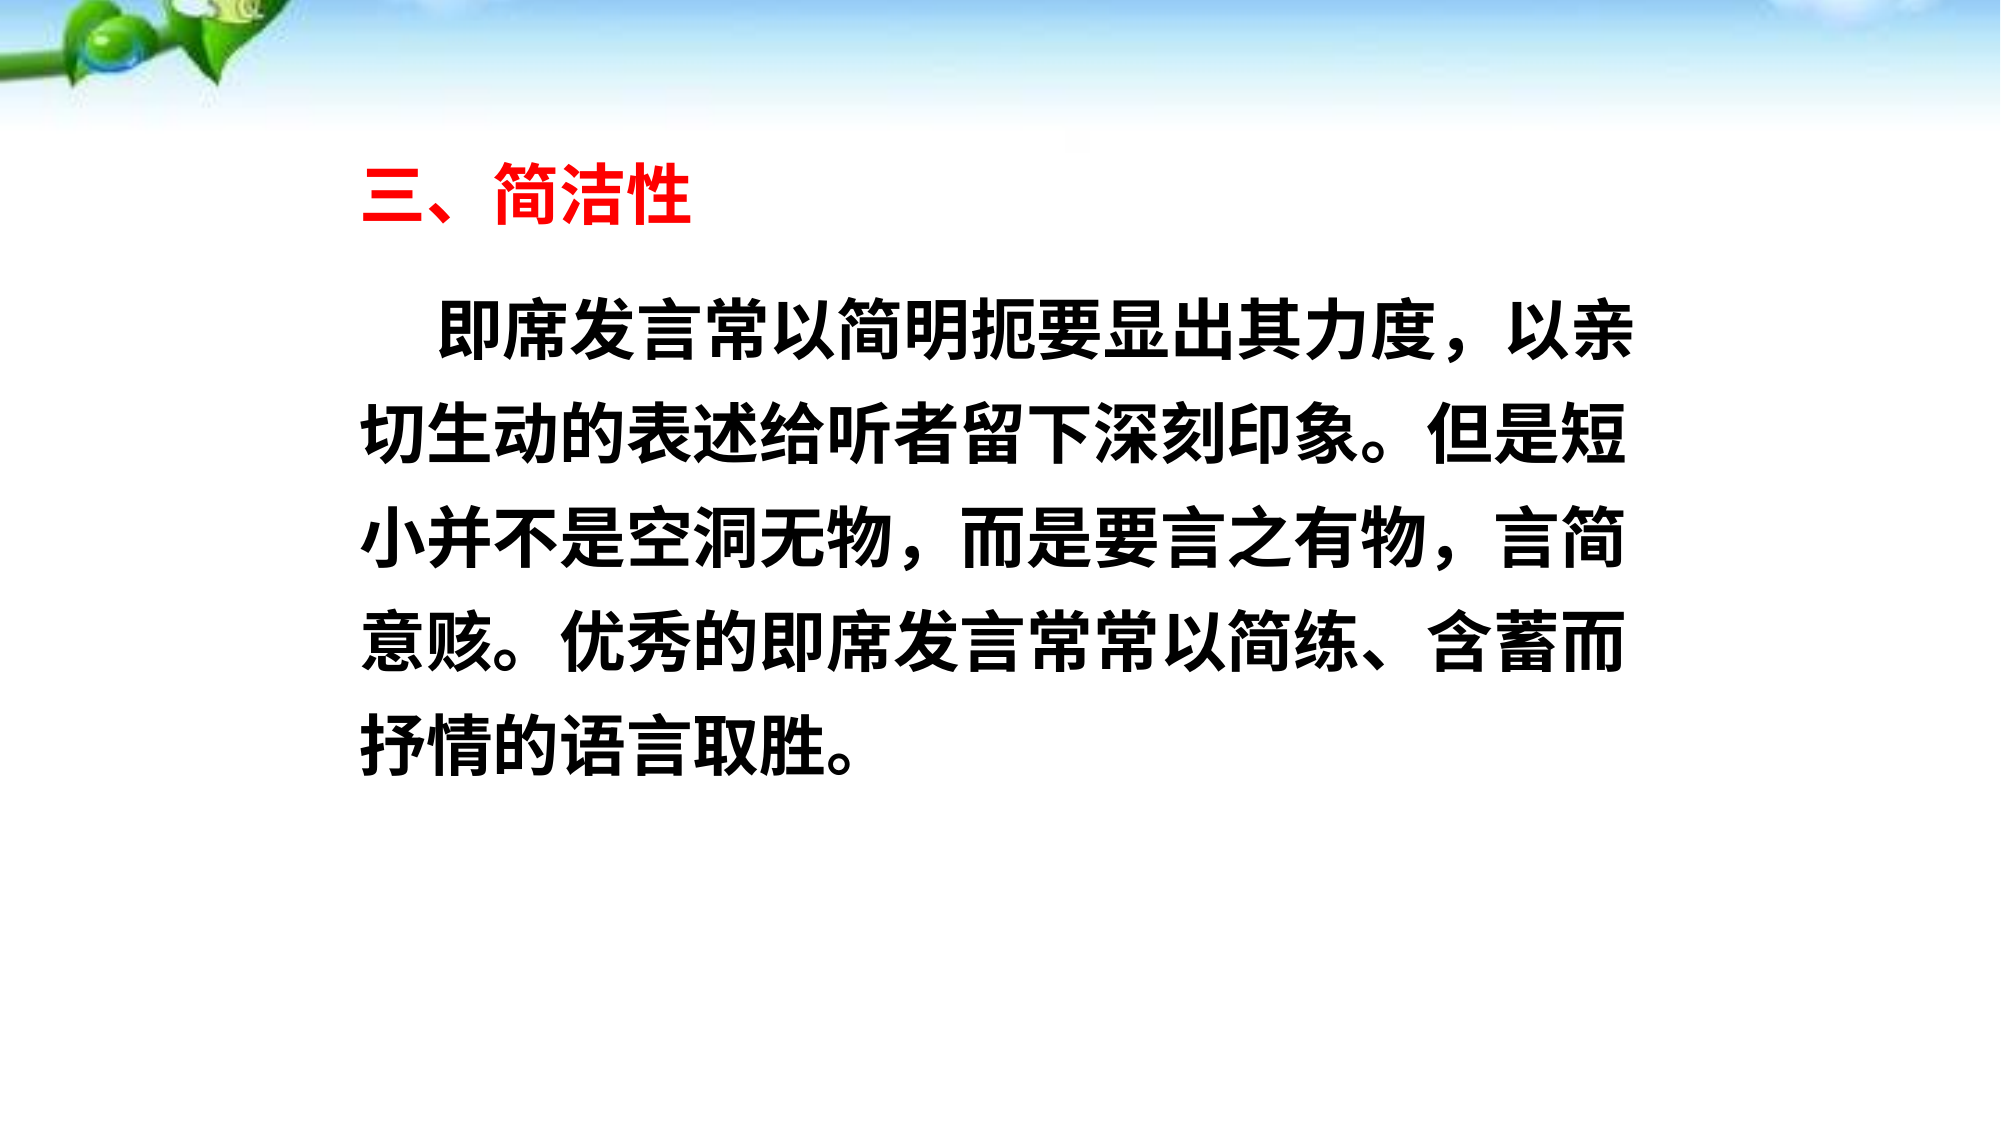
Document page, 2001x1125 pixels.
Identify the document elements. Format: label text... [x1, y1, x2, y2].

text_box 三、简洁性 即席发言常以简明扼要显出其力度，以亲切生动的表述给听者留下深刻印象。但是短小并不是空洞无物，而是要言之有物，言简意赅。优秀的即席发言常常以简练、含蓄而抒情的语言取胜。 [344, 121, 1656, 791]
picture [0, 0, 2001, 1125]
